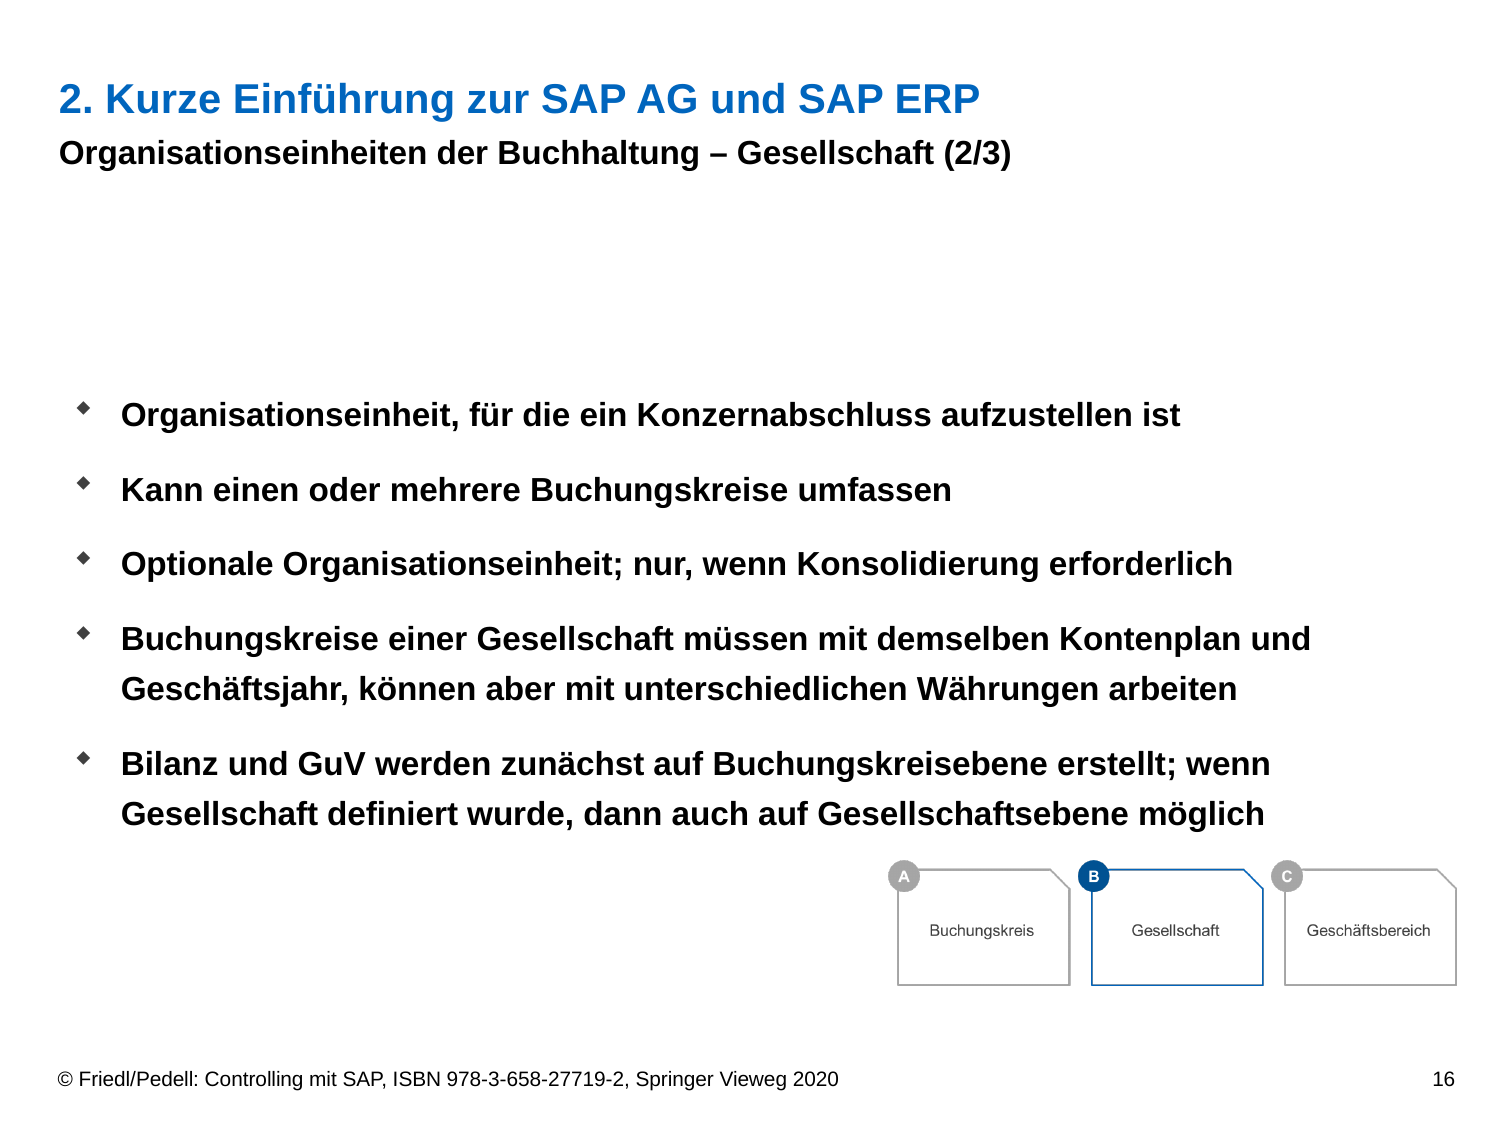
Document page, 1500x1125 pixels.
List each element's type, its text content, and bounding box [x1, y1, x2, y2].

slide_number 16 [1262, 1058, 1470, 1119]
title 2. Kurze Einführung zur SAP AG und SAP ERP [58, 58, 1278, 119]
picture [888, 860, 1457, 987]
list Organisationseinheit, für die ein Konzernabschluss aufzustellen ist Kann einen oder mehrere Buchungskreise umfassen Optionale Organisationseinheit; nur, wenn Konsolidierung erforderlich Buchungskreise einer Gesellschaft müssen mit demselben Kontenplan und Geschäftsjahr, können aber mit unterschiedlichen Währungen arbeiten Bilanz und GuV werden zunächst auf Buchungskreisebene erstellt; wenn Gesellschaft definiert wurde, dann auch auf Gesellschaftsebene möglich [58, 236, 1347, 979]
footer © Friedl/Pedell: Controlling mit SAP, ISBN 978-3-658-27719-2, Springer Vieweg 2020 [42, 1058, 1235, 1113]
list Organisationseinheiten der Buchhaltung – Gesellschaft (2/3) [58, 121, 1278, 171]
